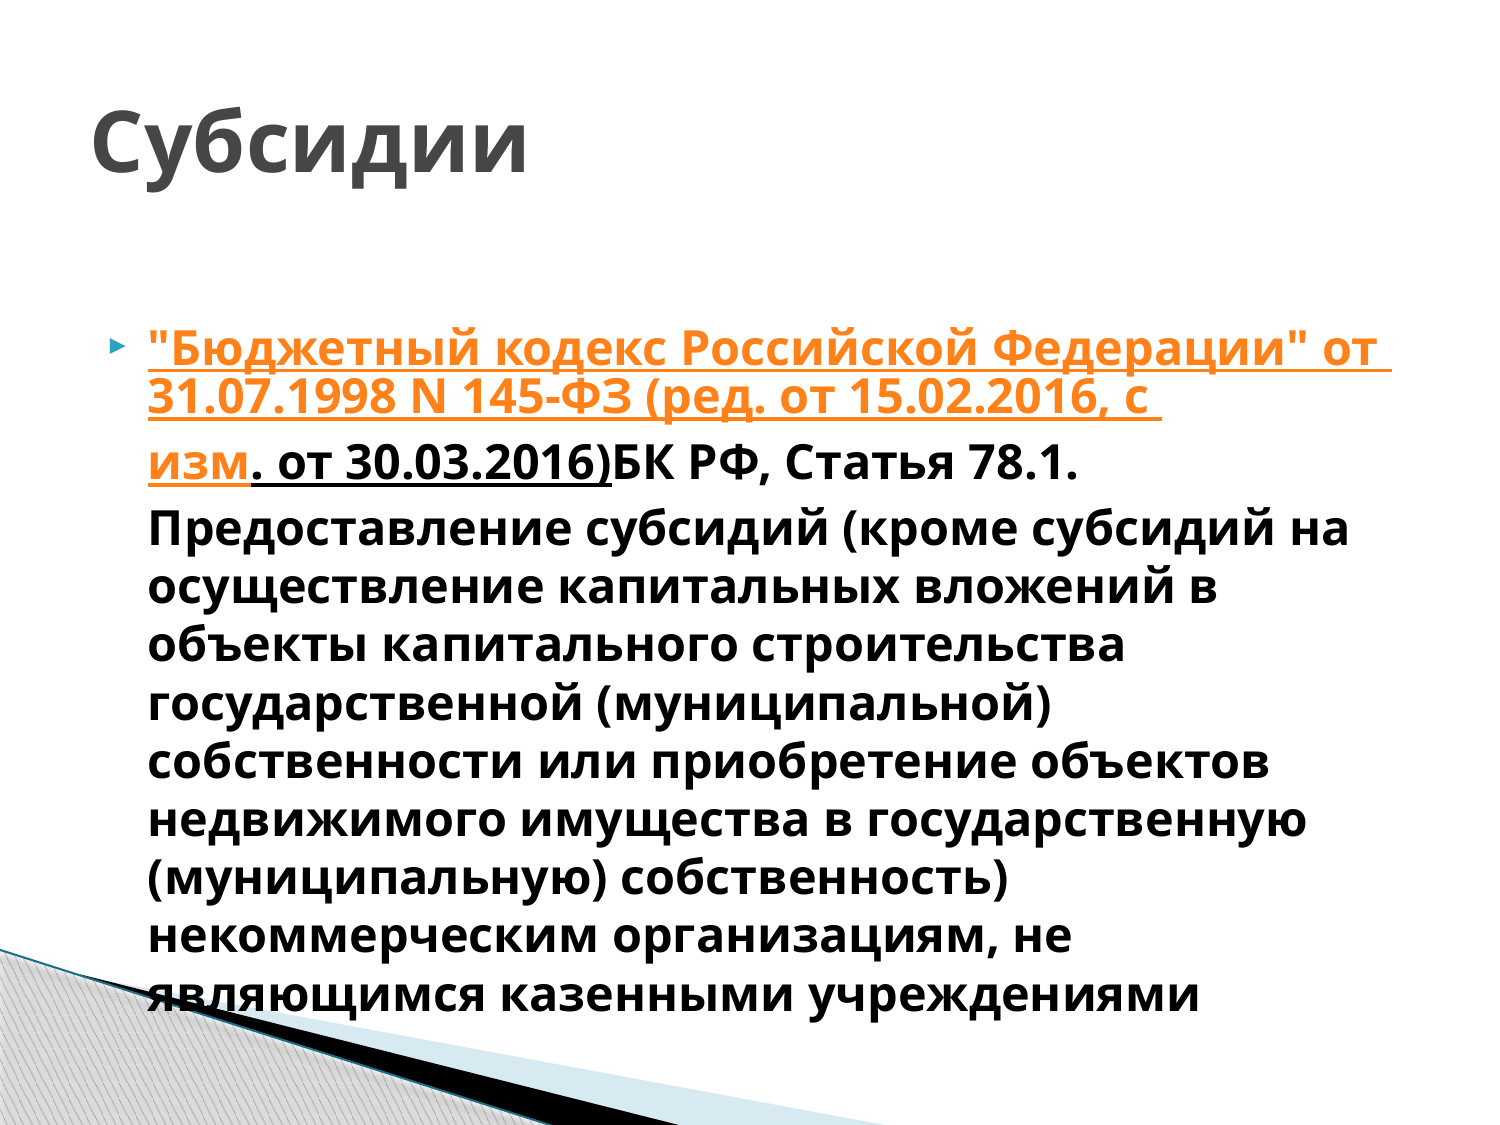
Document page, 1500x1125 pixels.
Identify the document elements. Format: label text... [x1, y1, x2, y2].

title Субсидии [75, 45, 1425, 233]
list "Бюджетный кодекс Российской Федерации" от 31.07.1998 N 145-ФЗ (ред. от 15.02.2016, с изм. от 30.03.2016)БК РФ, Статья 78.1. Предоставление субсидий (кроме субсидий на осуществление капитальных вложений в объекты капитального строительства государственной (муниципальной) собственности или приобретение объектов недвижимого имущества в государственную (муниципальную) собственность) некоммерческим организациям, не являющимся казенными учреждениями [75, 243, 1425, 986]
